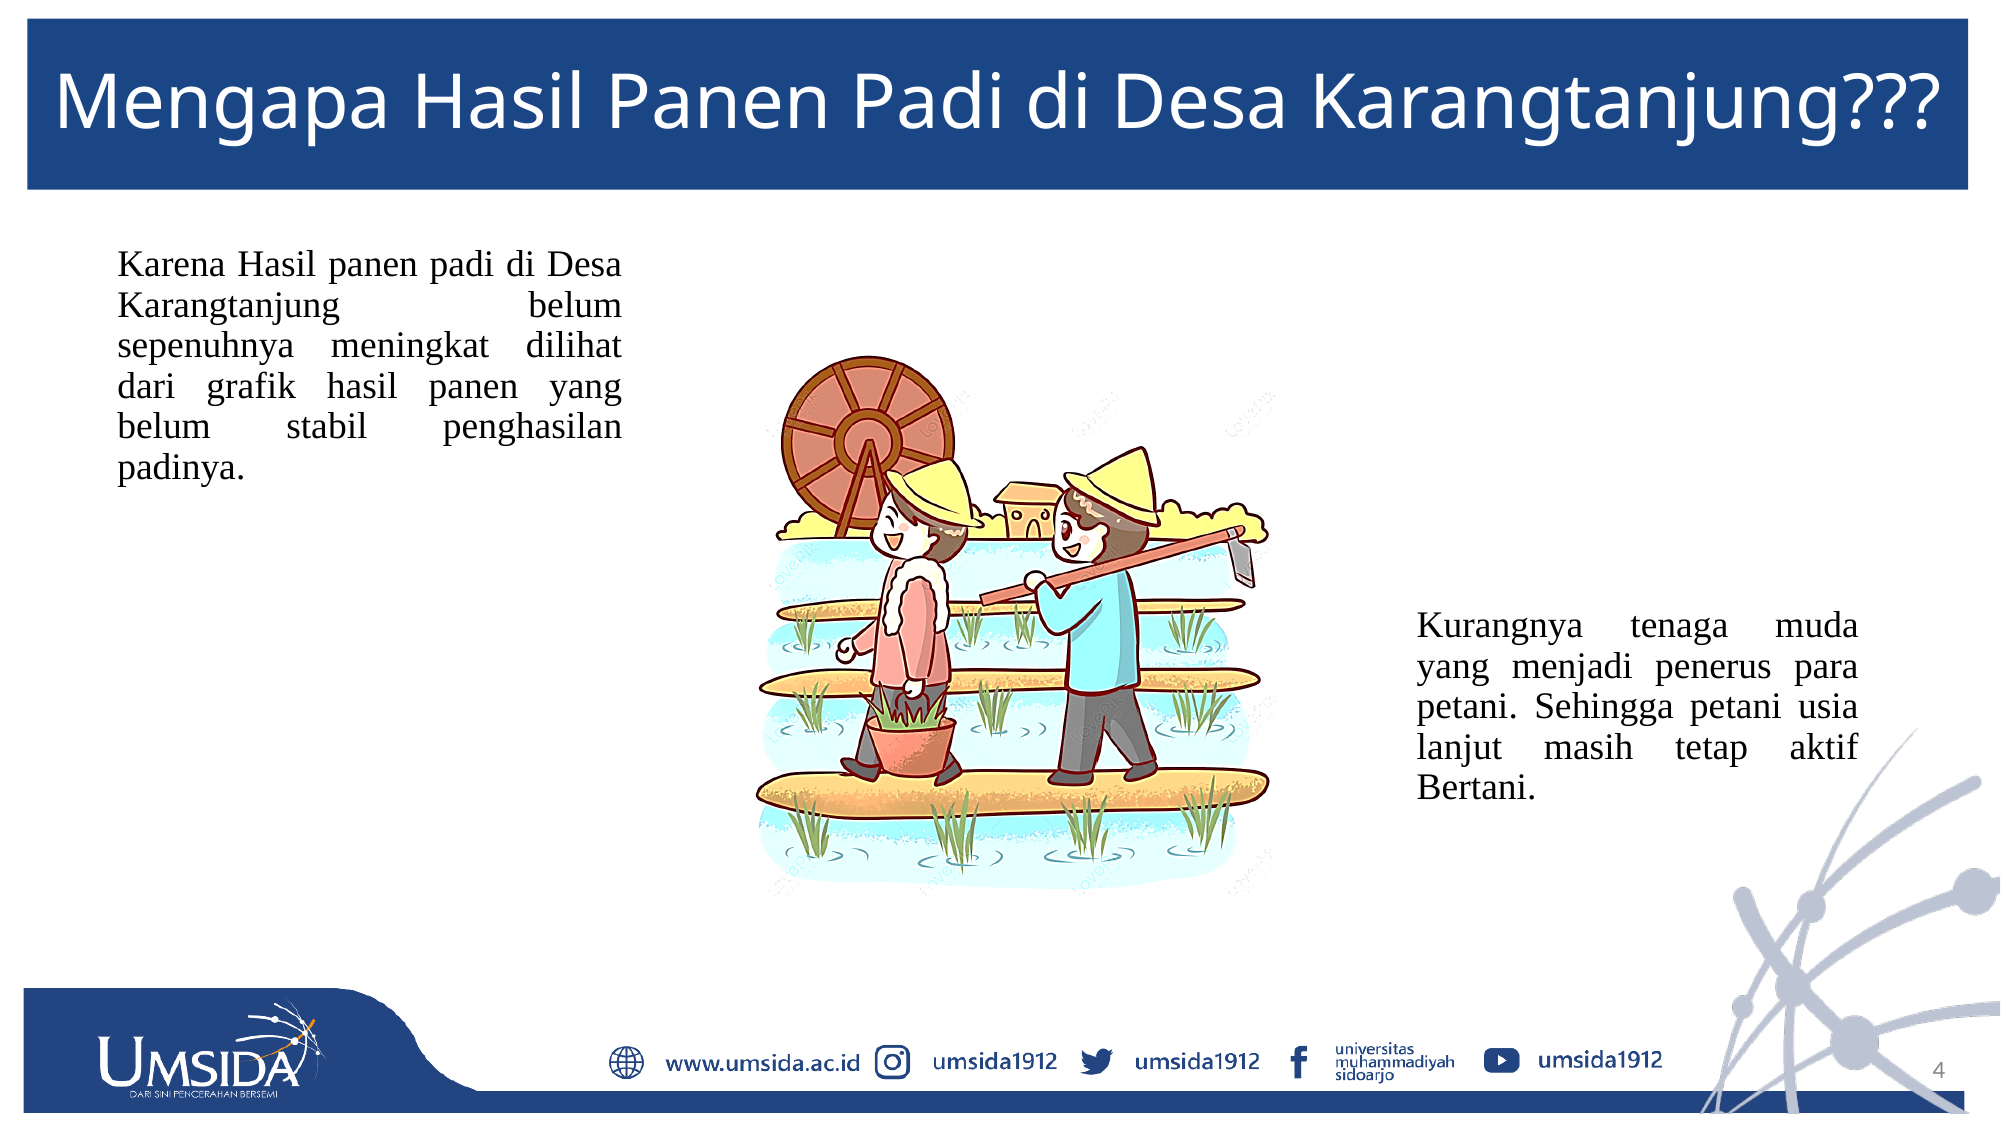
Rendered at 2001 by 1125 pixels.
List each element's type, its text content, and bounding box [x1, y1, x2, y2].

text_box Kurangnya tenaga muda yang menjadi penerus para petani. Sehingga petani usia lanjut masih tetap aktif Bertani. [1401, 597, 1875, 997]
picture [23, 51, 2001, 1114]
list Karena Hasil panen padi di Desa Karangtanjung belum sepenuhnya meningkat dilihat dari grafik hasil panen yang belum stabil penghasilan padinya. [102, 237, 638, 621]
title Mengapa Hasil Panen Padi di Desa Karangtanjung??? [27, 18, 1969, 190]
